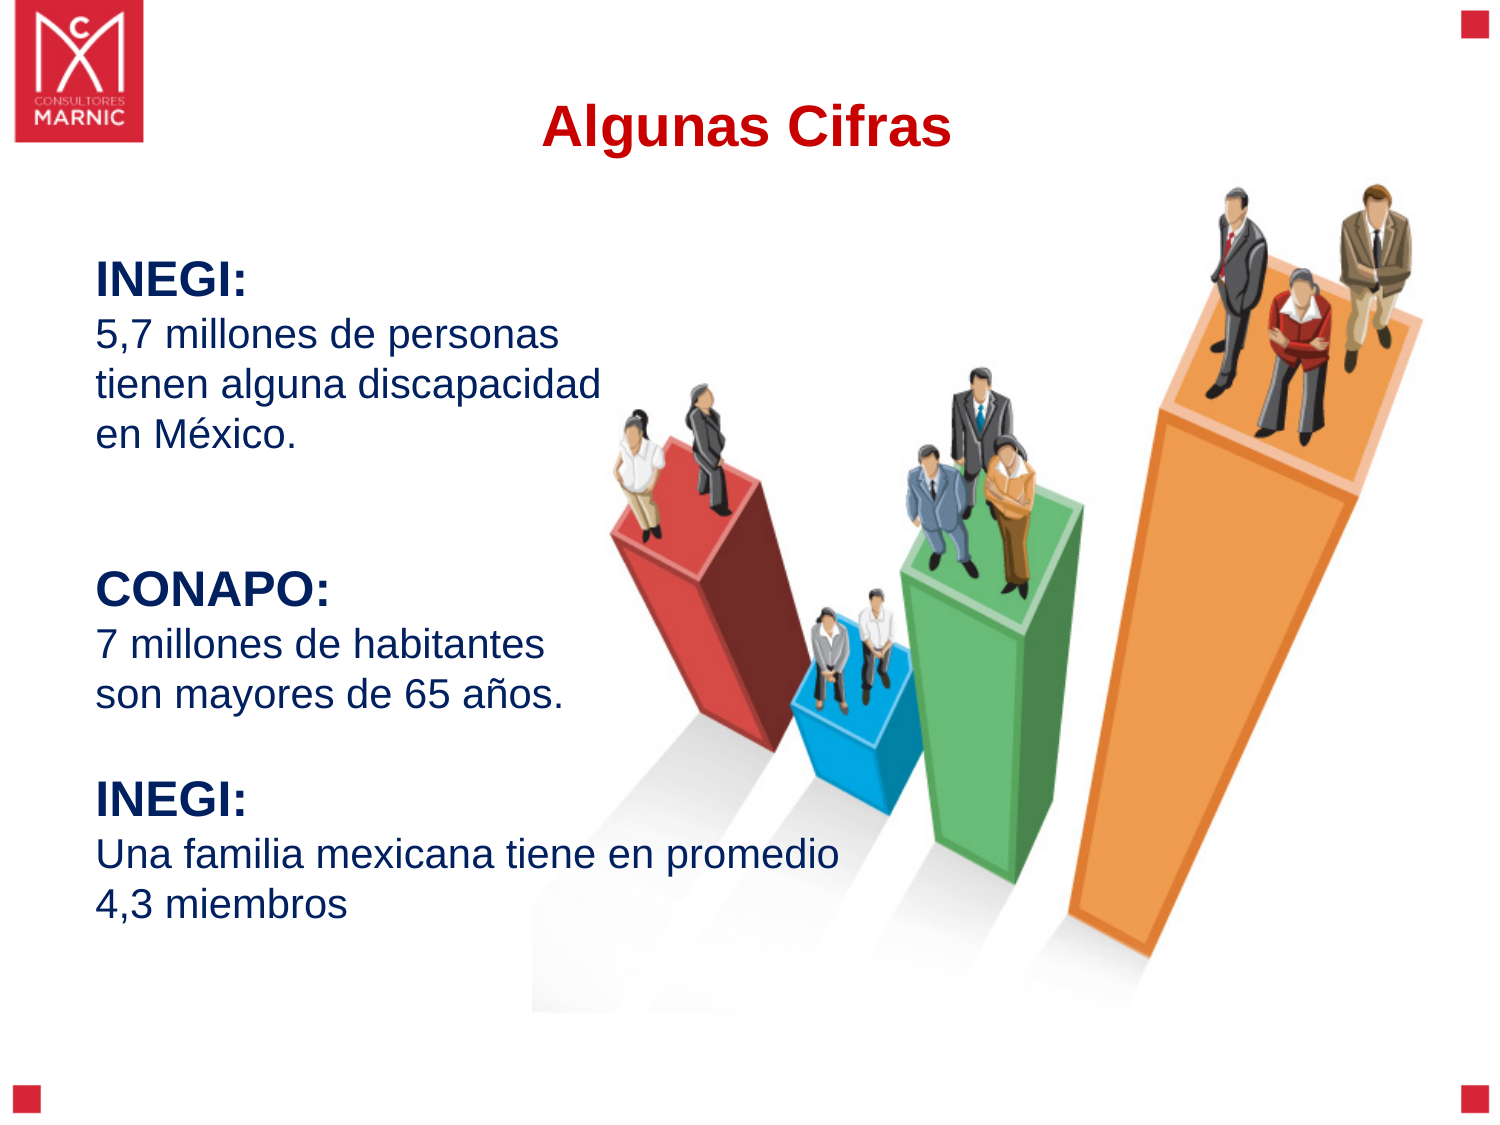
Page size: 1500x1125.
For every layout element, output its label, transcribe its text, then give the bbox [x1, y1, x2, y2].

picture [0, 0, 1500, 1125]
text_box INEGI: 5,7 millones de personas tienen alguna discapacidad en México. CONAPO: 7 millones de habitantes son mayores de 65 años. INEGI: Una familia mexicana tiene en promedio 4,3 miembros [80, 239, 527, 934]
text_box Algunas Cifras [185, 80, 1311, 166]
